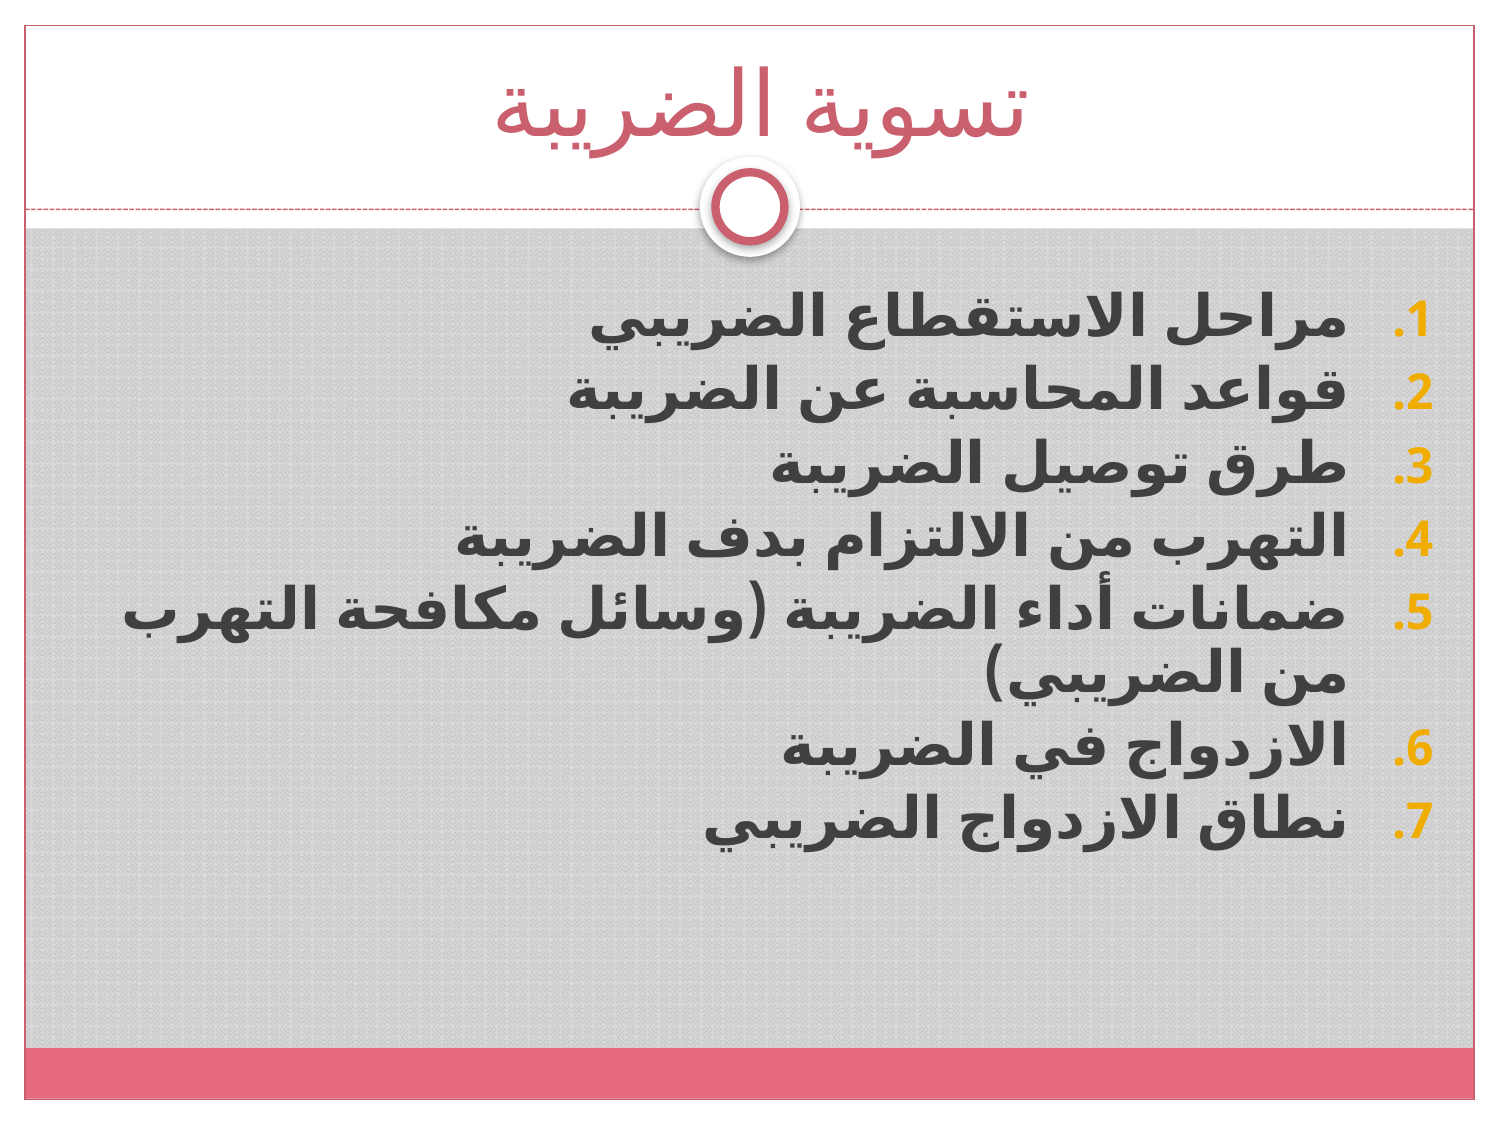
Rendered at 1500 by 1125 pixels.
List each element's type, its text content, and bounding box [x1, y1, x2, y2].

title تسوية الضريبة [49, 37, 1450, 162]
list مراحل الاستقطاع الضريبي قواعد المحاسبة عن الضريبة طرق توصيل الضريبة التهرب من الالتزام بدف الضريبة ضمانات أداء الضريبة (وسائل مكافحة التهرب من الضريبي) الازدواج في الضريبة نطاق الازدواج الضريبي [53, 278, 1449, 1029]
